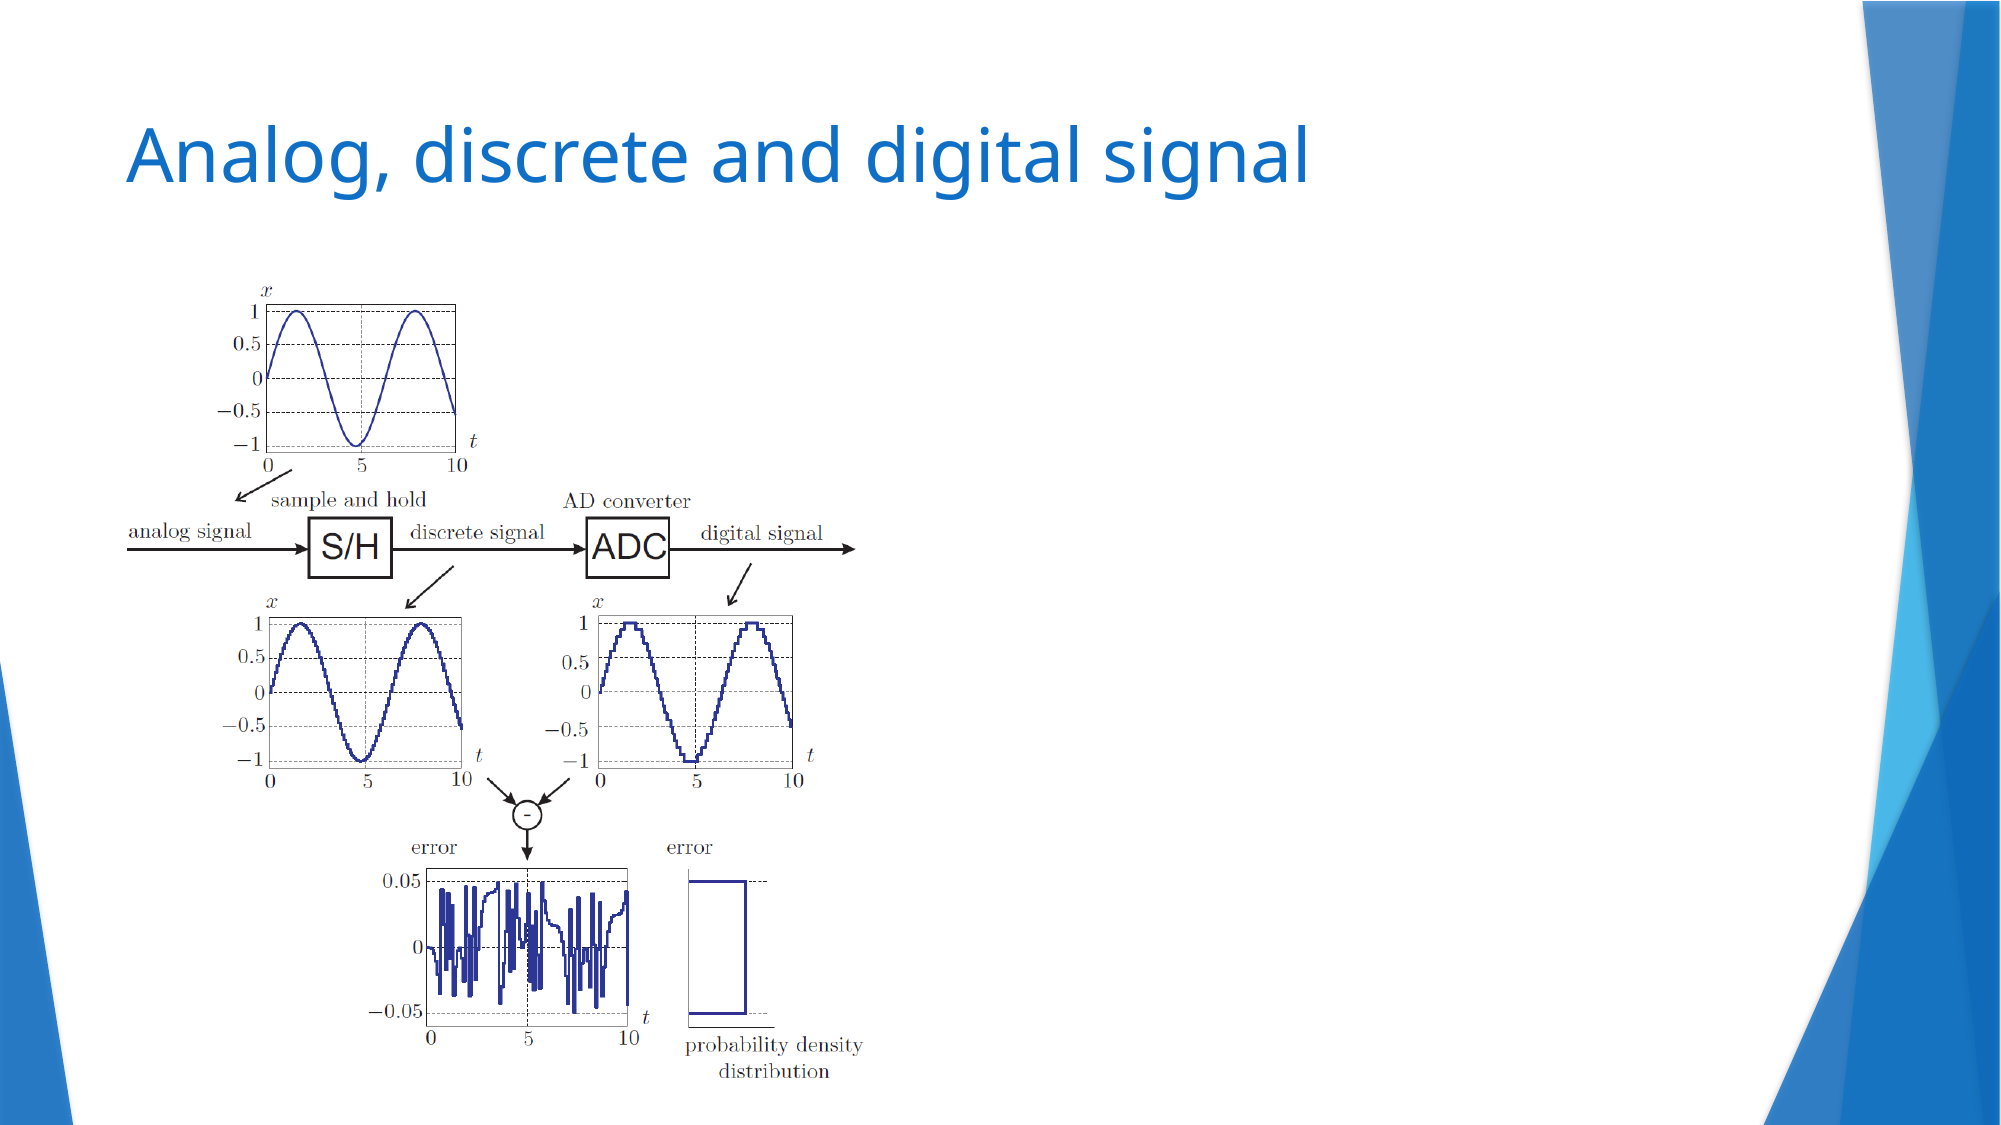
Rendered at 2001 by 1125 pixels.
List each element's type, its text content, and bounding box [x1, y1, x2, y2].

picture [106, 276, 874, 1087]
title Analog, discrete and digital signal [111, 99, 1522, 317]
